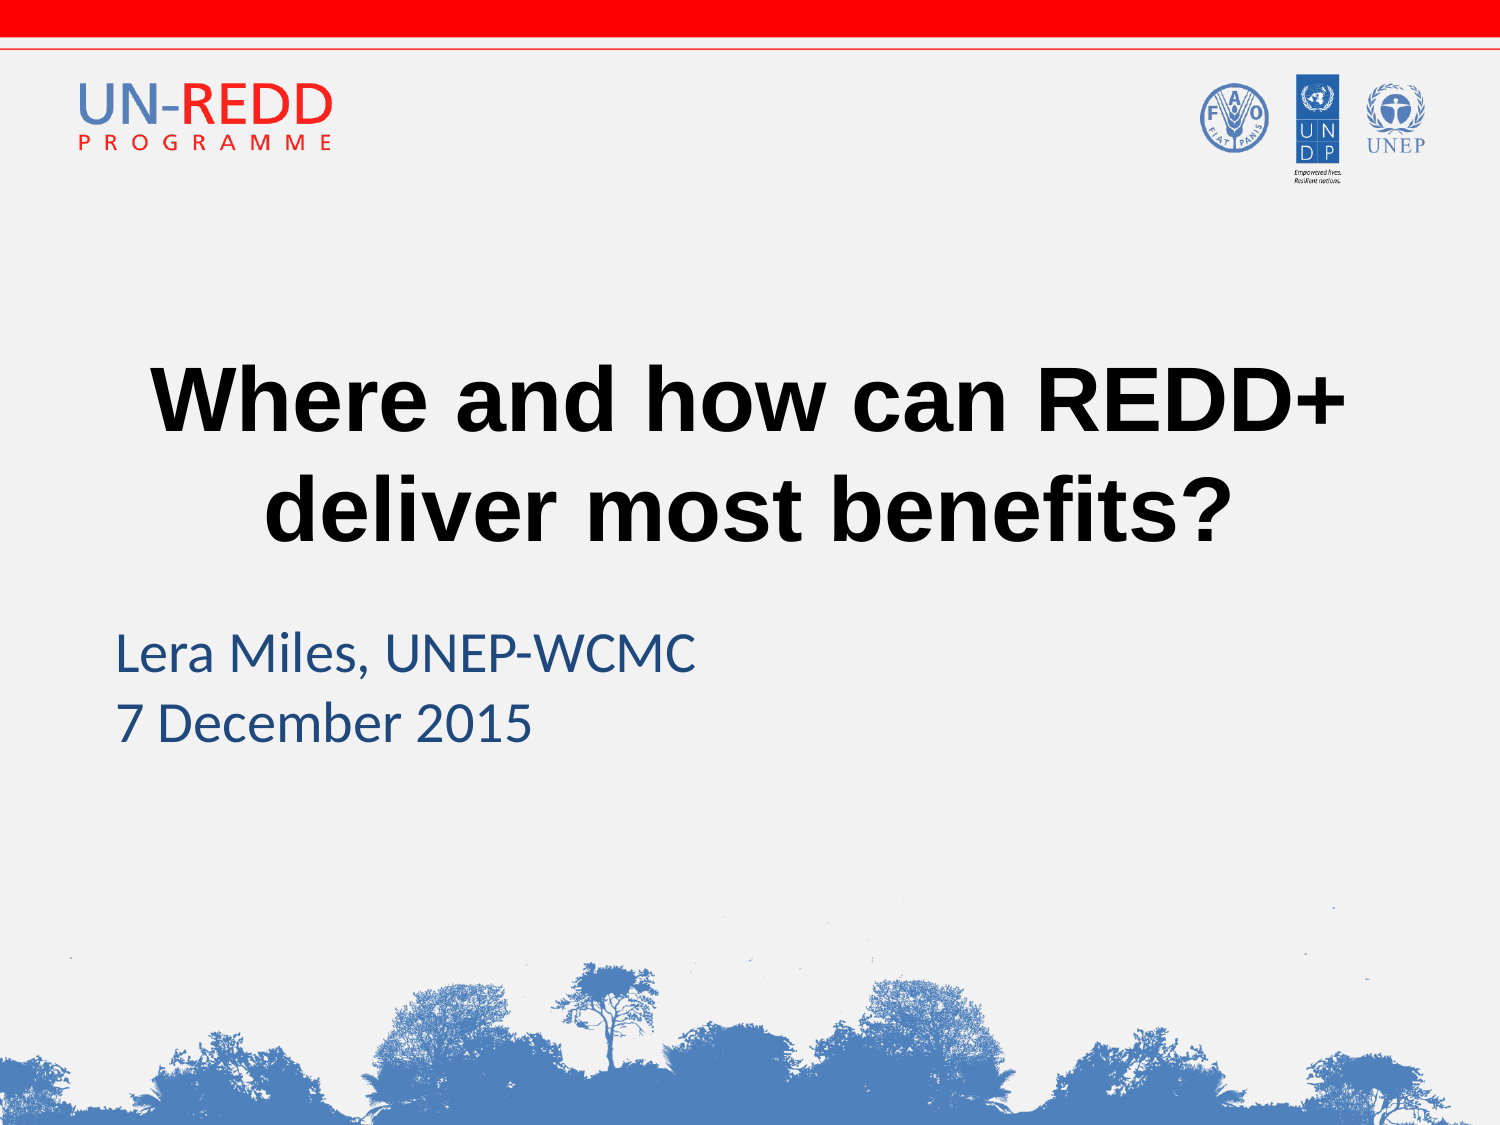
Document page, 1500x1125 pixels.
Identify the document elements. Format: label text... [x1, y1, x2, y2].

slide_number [100, 653, 1400, 714]
picture [74, 74, 345, 155]
picture [0, 821, 1500, 1125]
picture [1200, 74, 1425, 193]
title Where and how can REDD+ deliver most benefits? [112, 439, 1388, 653]
